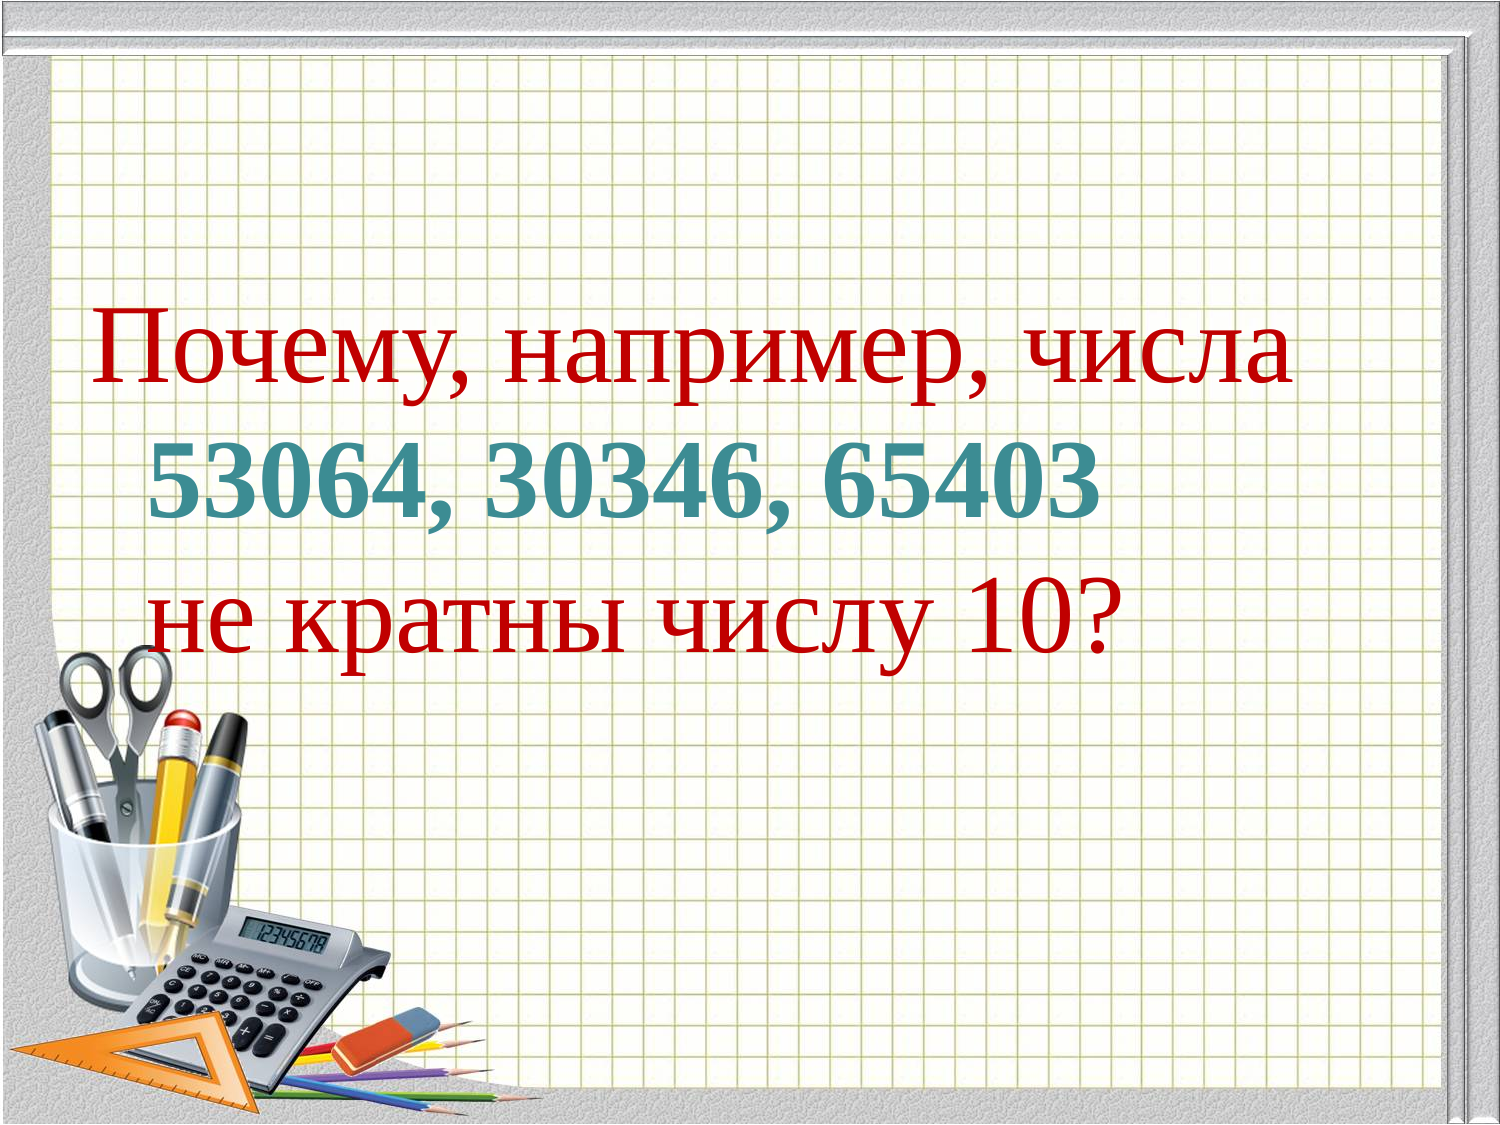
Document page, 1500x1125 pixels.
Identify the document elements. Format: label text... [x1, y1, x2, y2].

picture [0, 0, 1500, 1125]
list Почему, например, числа 53064, 30346, 65403 не кратны числу 10? [74, 262, 1426, 1006]
